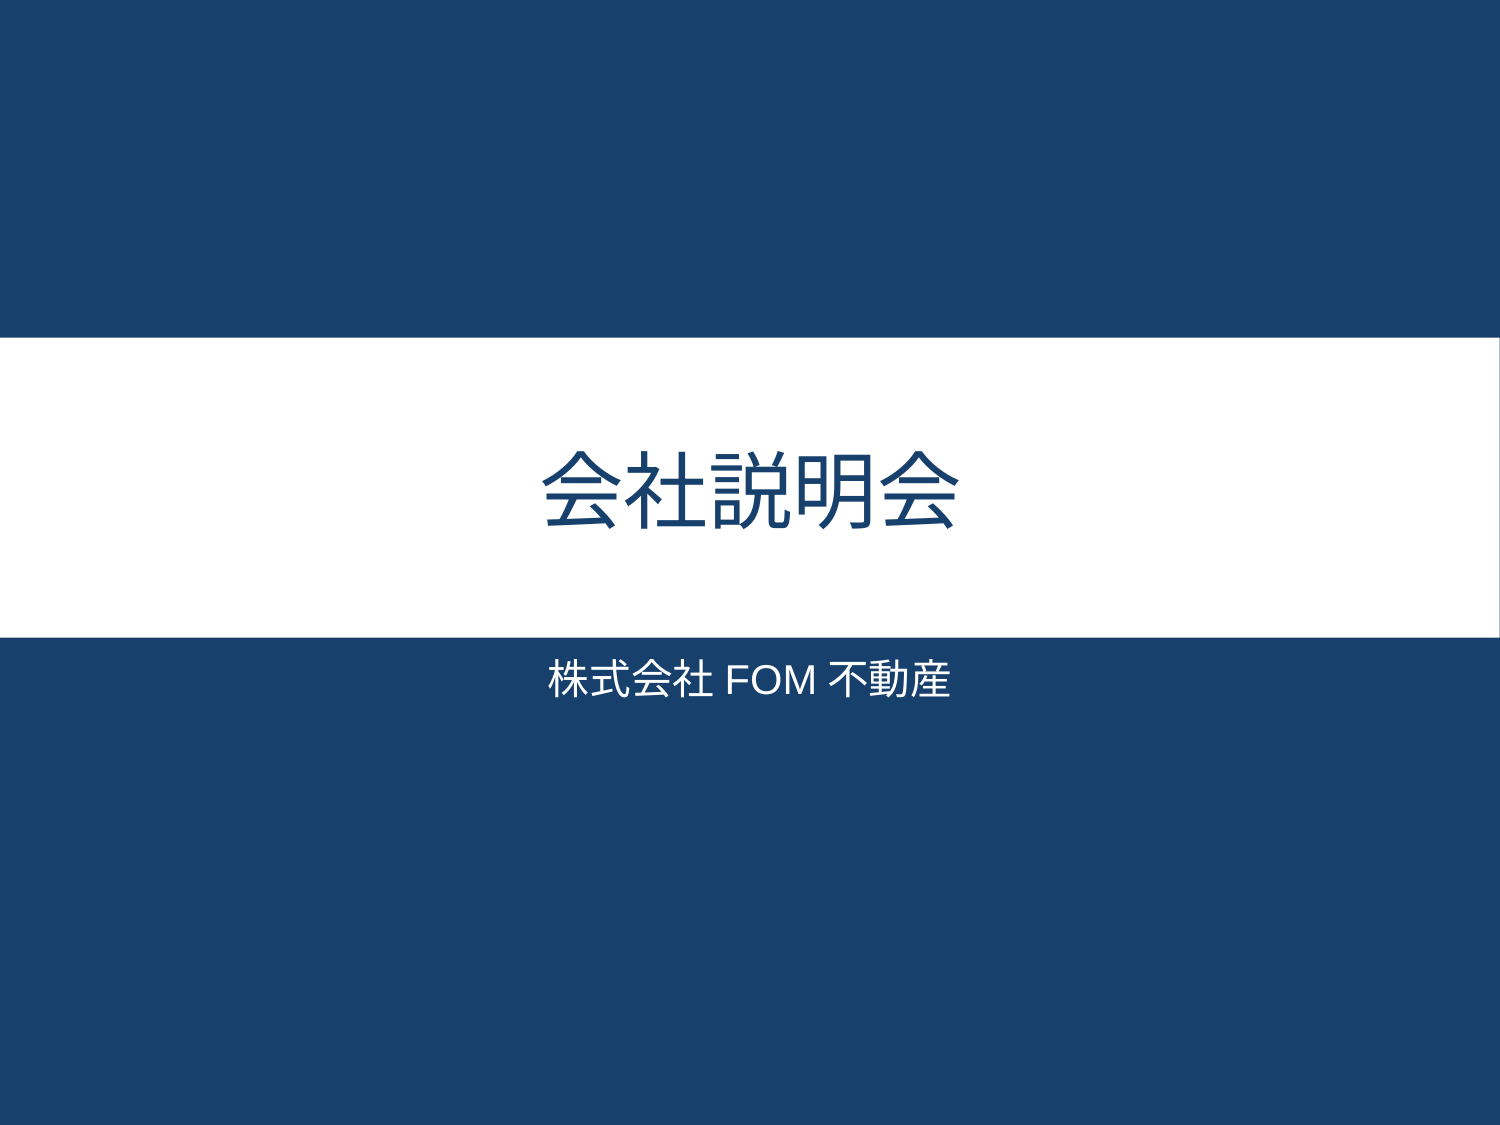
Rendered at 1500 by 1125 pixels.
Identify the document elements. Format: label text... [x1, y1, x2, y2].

title 会社説明会 [45, 355, 1457, 641]
subtitle 株式会社FOM不動産 [187, 651, 1313, 867]
